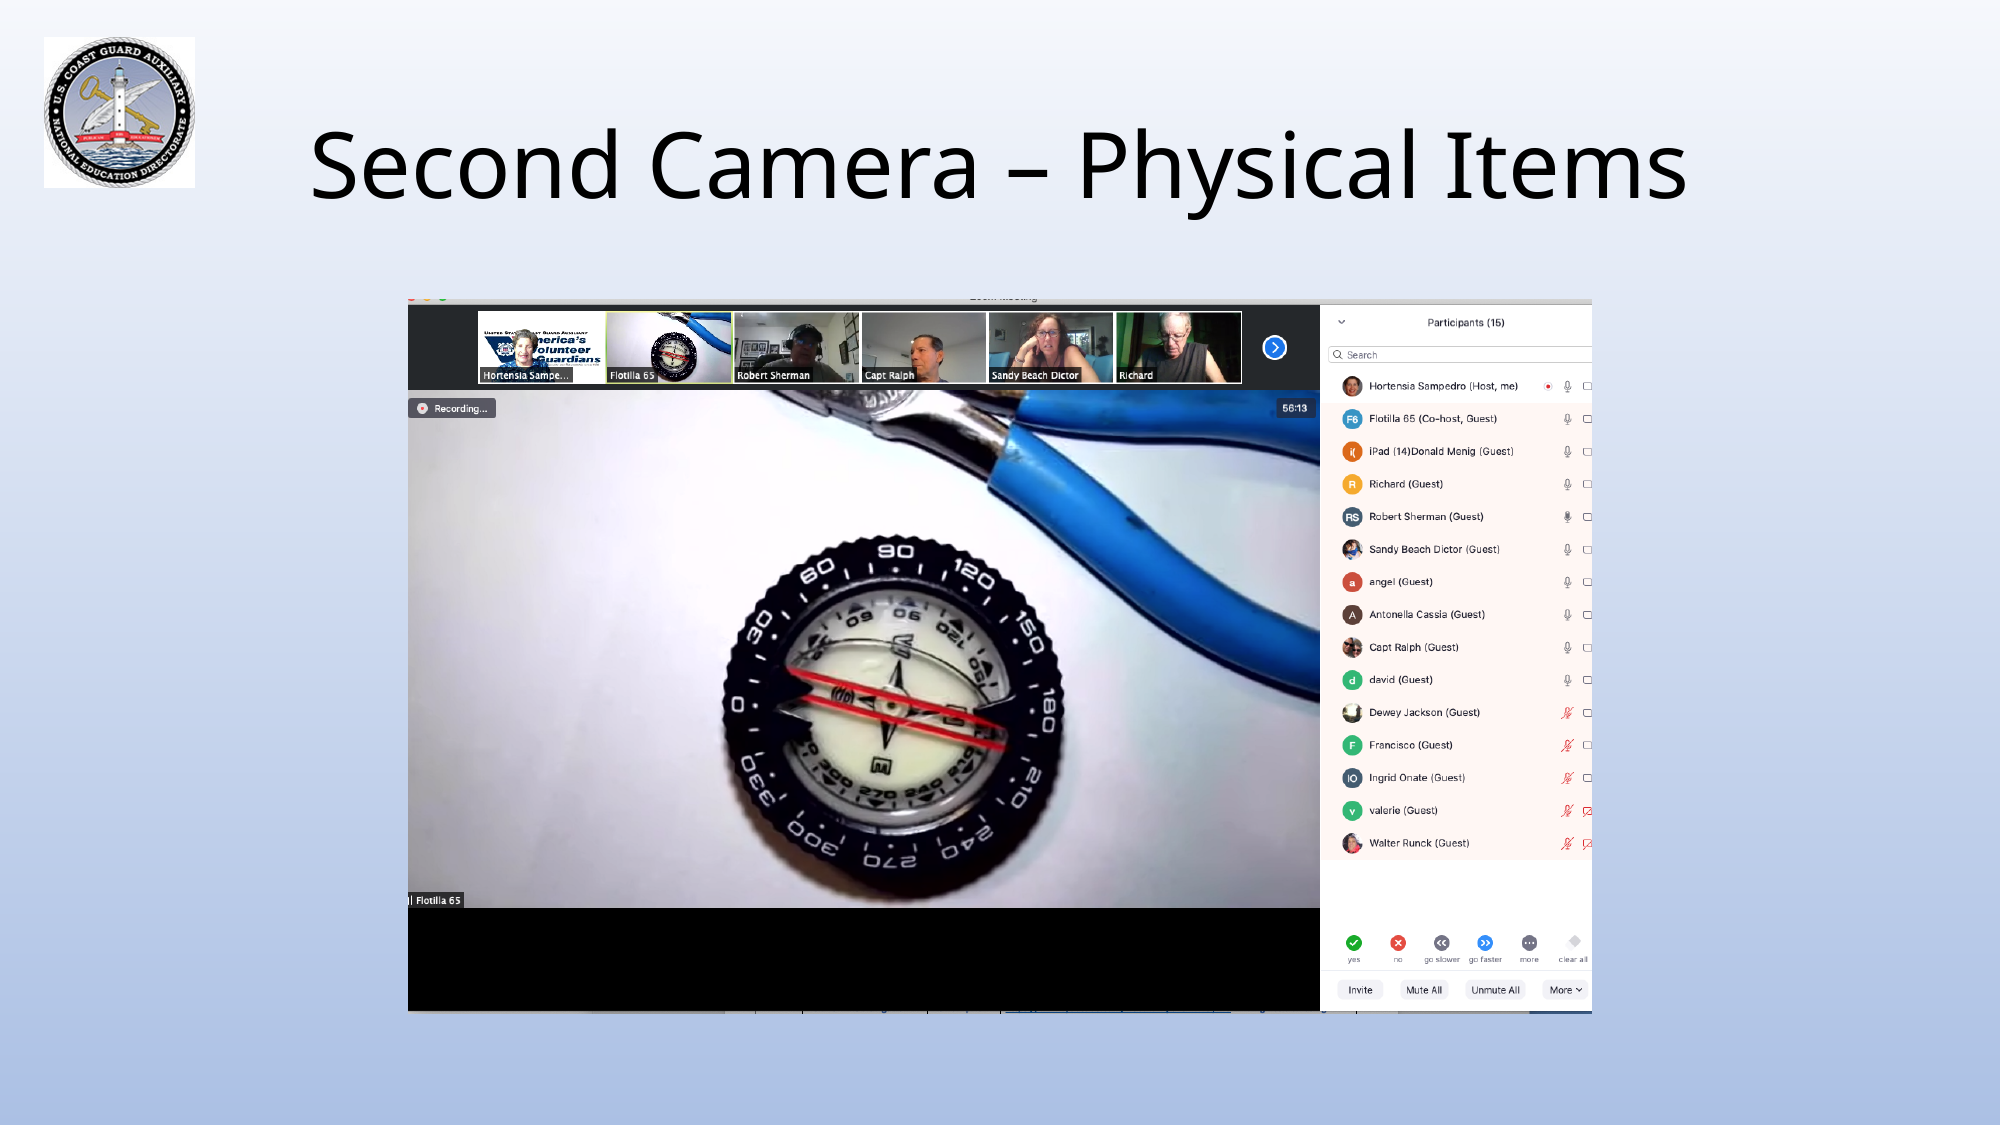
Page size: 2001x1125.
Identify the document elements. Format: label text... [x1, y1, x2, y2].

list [408, 299, 1592, 1014]
title Second Camera – Physical Items [137, 59, 1863, 278]
picture [44, 37, 195, 188]
